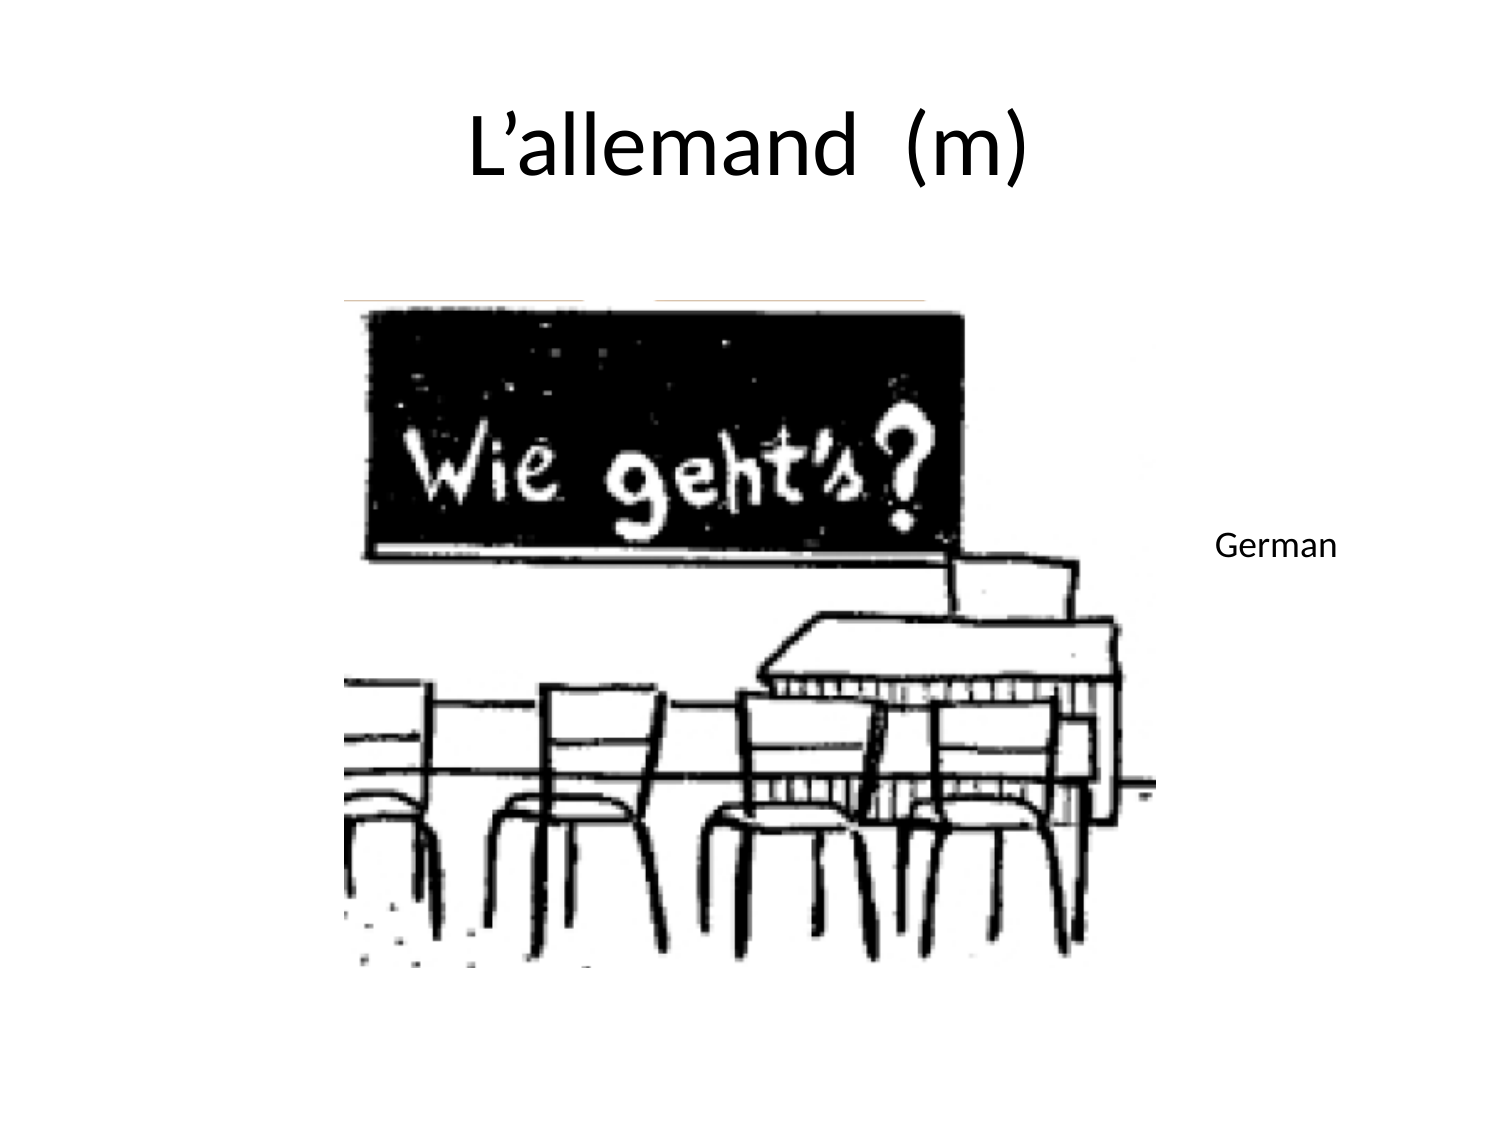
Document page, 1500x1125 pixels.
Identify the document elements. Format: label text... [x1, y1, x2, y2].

title L’allemand (m) [75, 45, 1425, 233]
text_box German [1199, 512, 1363, 573]
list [344, 299, 1156, 968]
